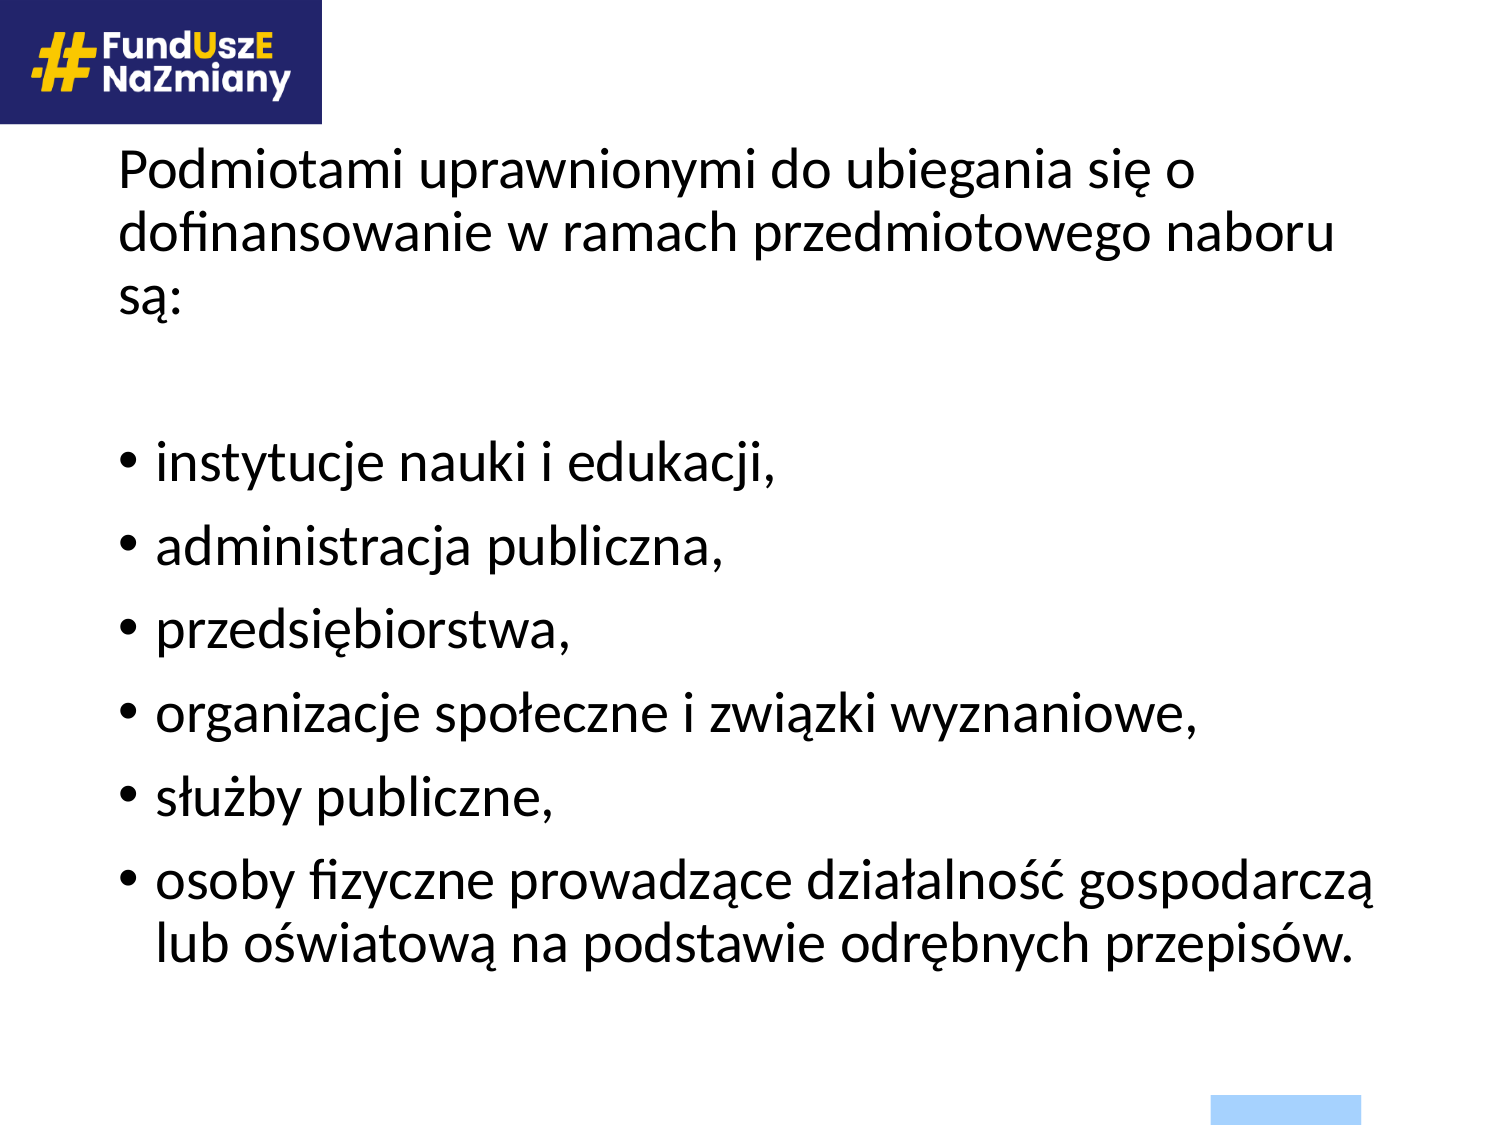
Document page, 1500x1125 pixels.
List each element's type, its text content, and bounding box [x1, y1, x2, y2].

list Podmiotami uprawnionymi do ubiegania się o dofinansowanie w ramach przedmiotowego naboru są: instytucje nauki i edukacji, administracja publiczna, przedsiębiorstwa, organizacje społeczne i związki wyznaniowe, służby publiczne, osoby fizyczne prowadzące działalność gospodarczą lub oświatową na podstawie odrębnych przepisów. [103, 130, 1397, 1047]
picture [0, 0, 1500, 1125]
